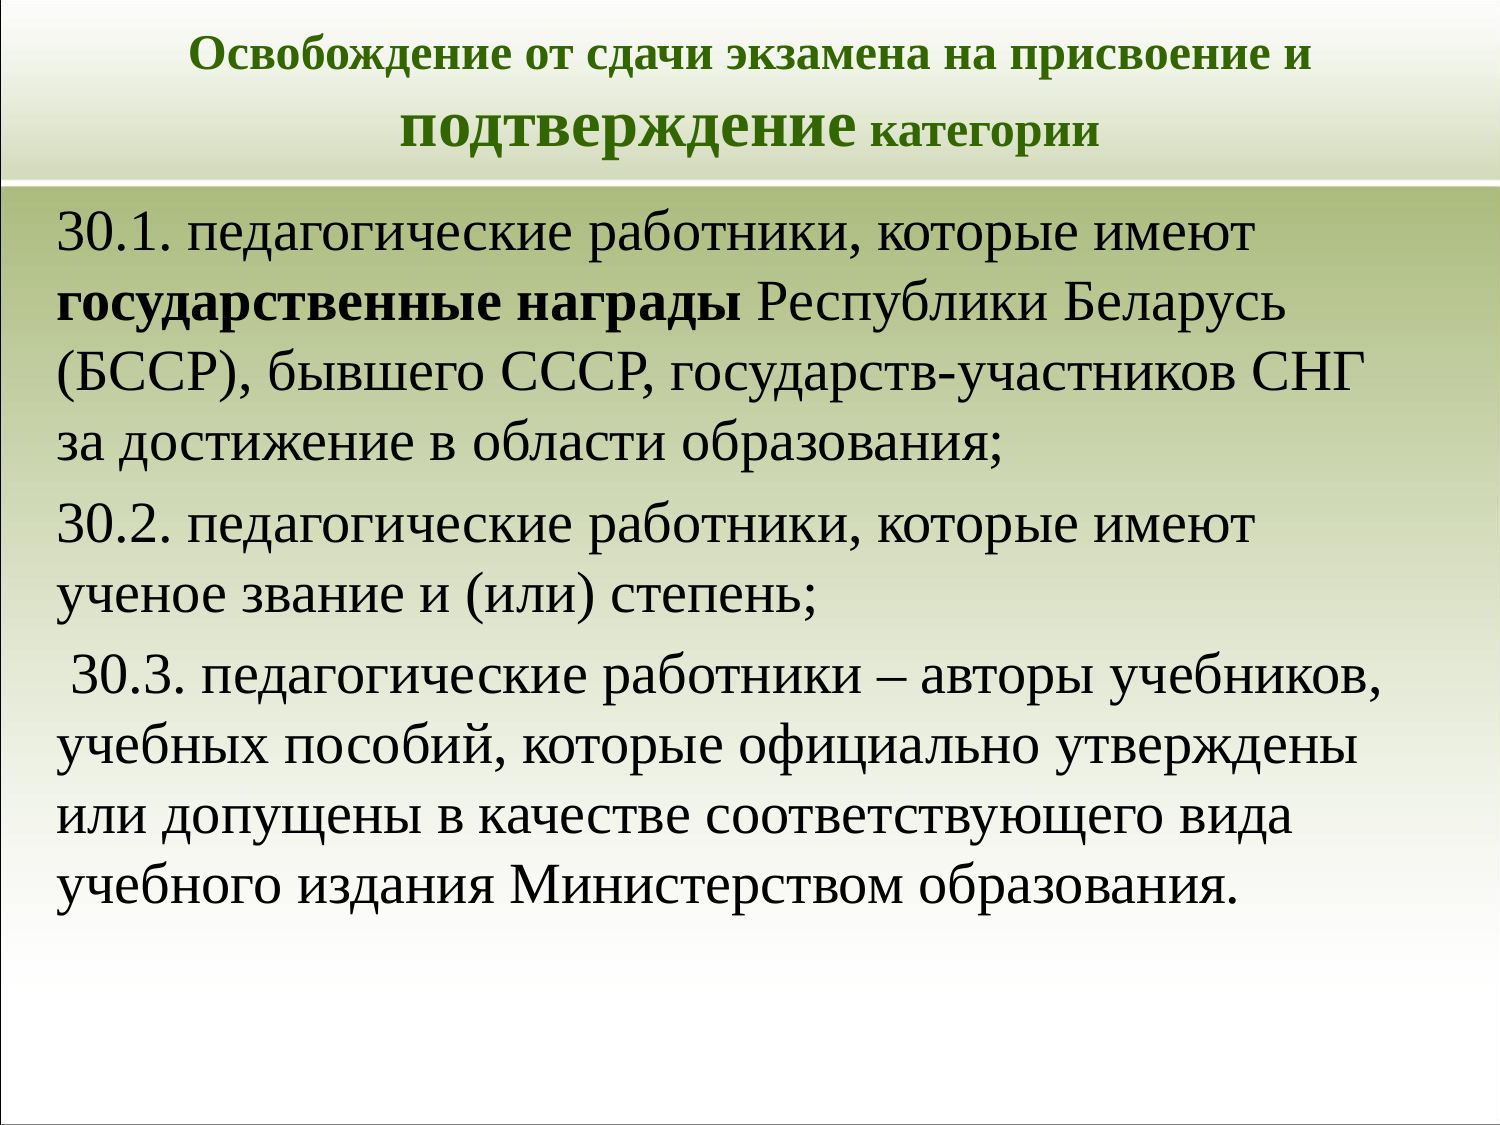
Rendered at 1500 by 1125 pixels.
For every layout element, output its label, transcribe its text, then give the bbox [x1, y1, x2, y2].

list 30.1. педагогические работники, которые имеют государственные награды Республики Беларусь (БССР), бывшего СССР, государств-участников СНГ за достижение в области образования; 30.2. педагогические работники, которые имеют ученое звание и (или) степень; 30.3. педагогические работники – авторы учебников, учебных пособий, которые официально утверждены или допущены в качестве соответствующего вида учебного издания Министерством образования. [40, 184, 1429, 1024]
picture [0, 0, 1500, 1125]
title Освобождение от сдачи экзамена на присвоение и подтверждение категории [46, 18, 1454, 162]
